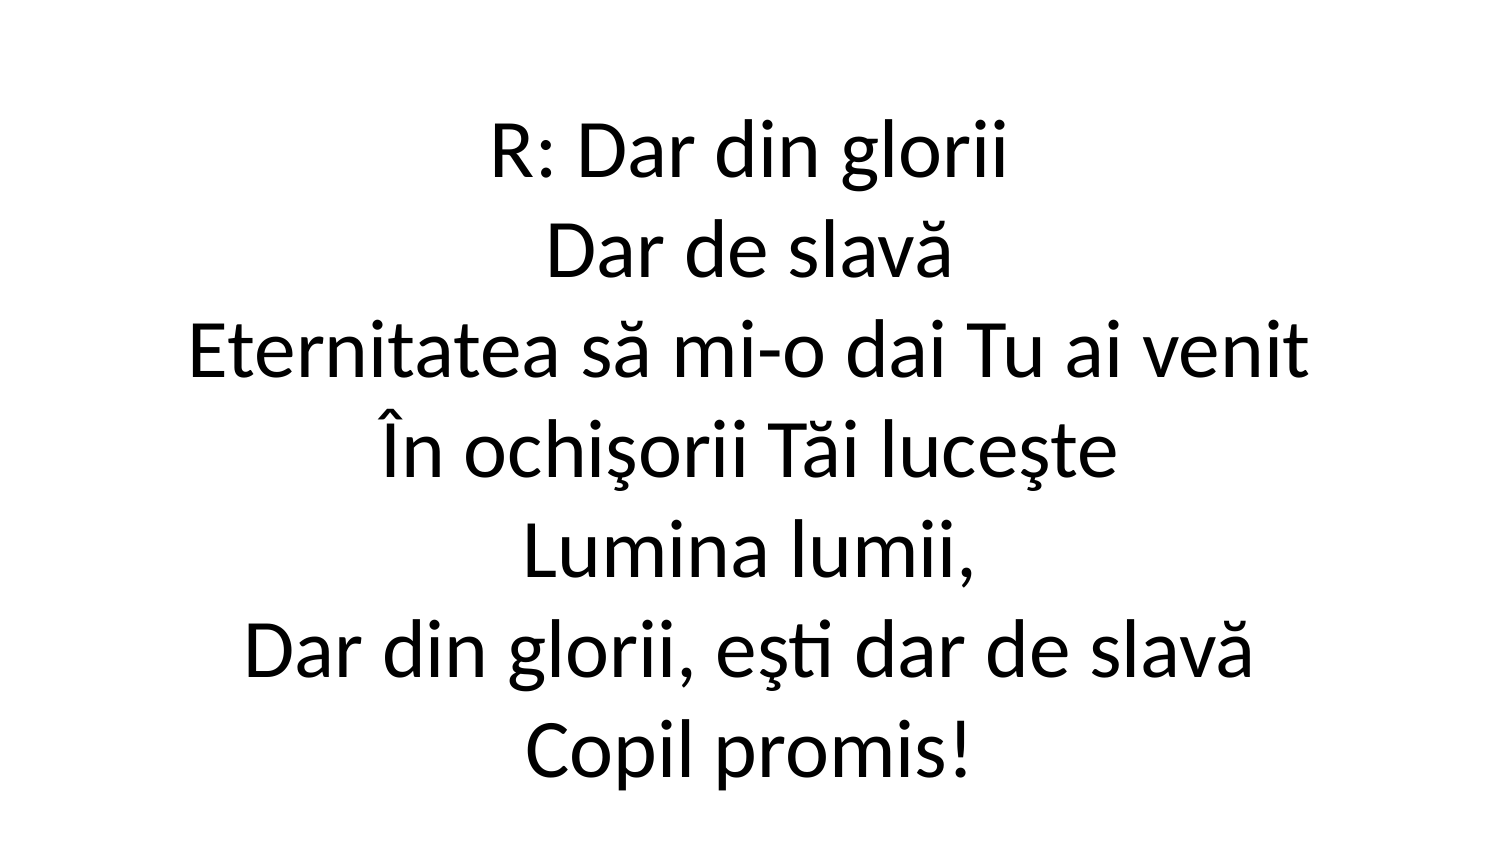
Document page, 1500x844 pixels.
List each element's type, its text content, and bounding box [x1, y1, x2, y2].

text_box R: Dar din glorii Dar de slavă Eternitatea să mi-o dai Tu ai venit În ochişorii Tăi luceşte Lumina lumii, Dar din glorii, eşti dar de slavă Copil promis! [172, 42, 1327, 802]
